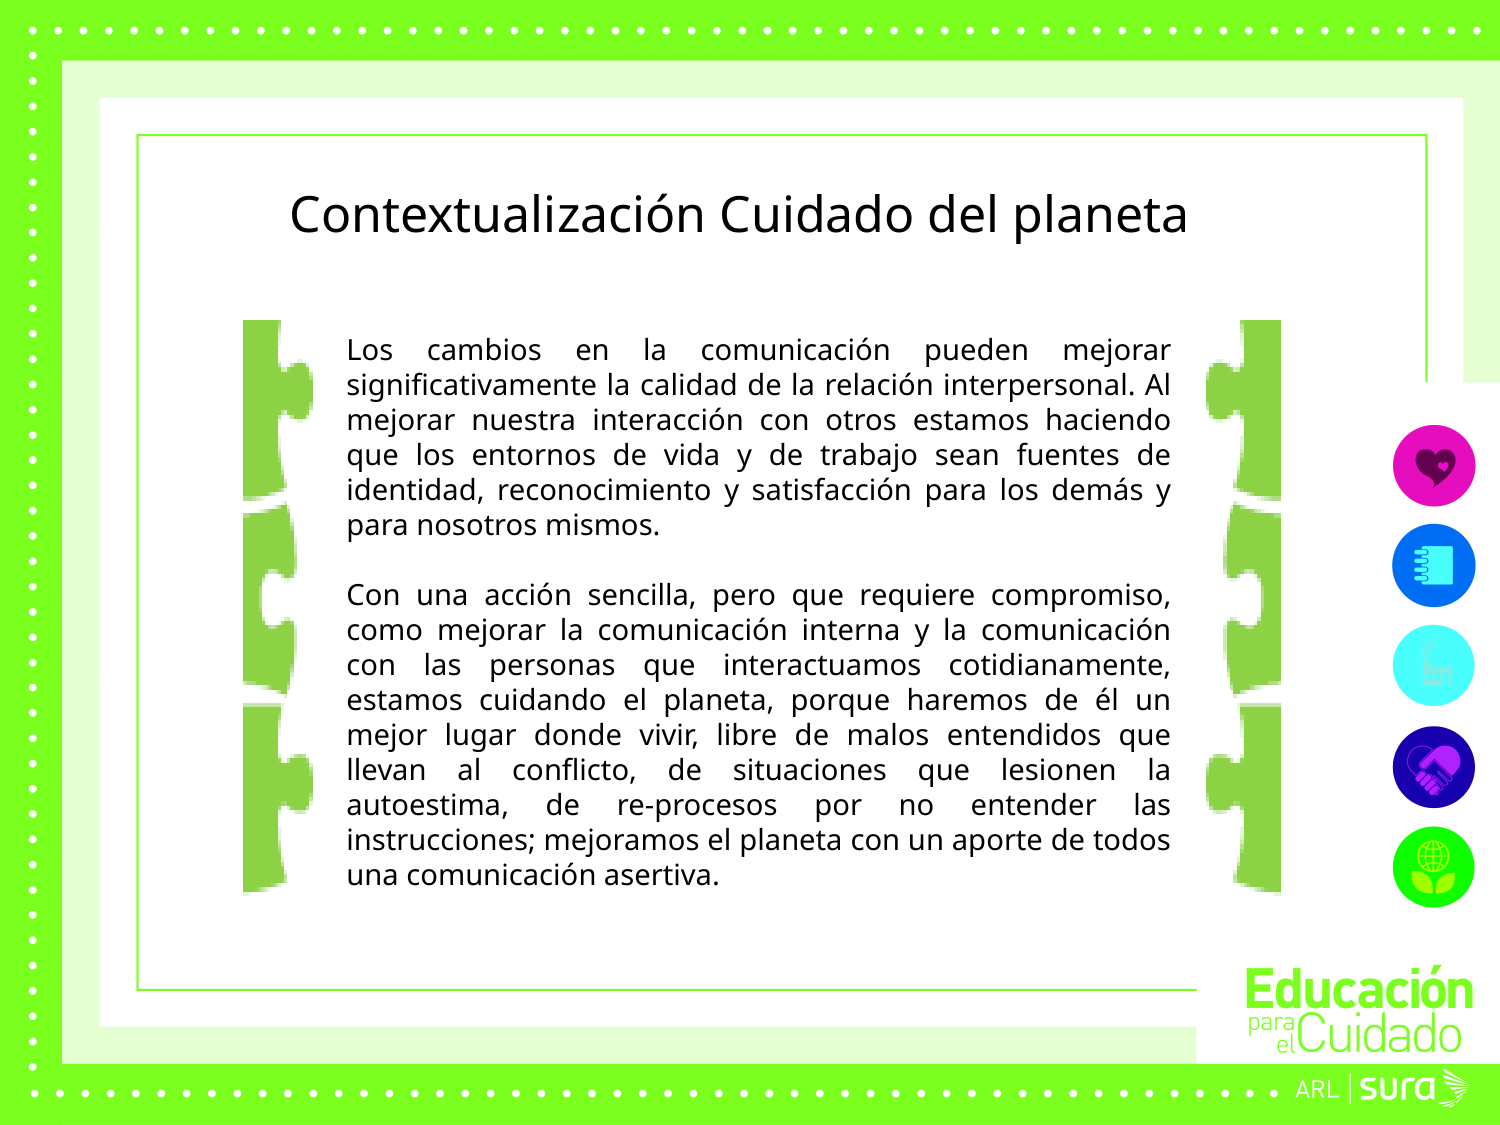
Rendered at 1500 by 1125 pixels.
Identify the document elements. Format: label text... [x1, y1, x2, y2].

text_box Los cambios en la comunicación pueden mejorar significativamente la calidad de la relación interpersonal. Al mejorar nuestra interacción con otros estamos haciendo que los entornos de vida y de trabajo sean fuentes de identidad, reconocimiento y satisfacción para los demás y para nosotros mismos. Con una acción sencilla, pero que requiere compromiso, como mejorar la comunicación interna y la comunicación con las personas que interactuamos cotidianamente, estamos cuidando el planeta, porque haremos de él un mejor lugar donde vivir, libre de malos entendidos que llevan al conflicto, de situaciones que lesionen la autoestima, de re-procesos por no entender las instrucciones; mejoramos el planeta con un aporte de todos una comunicación asertiva. [336, 324, 1181, 899]
picture [0, 0, 1500, 1125]
text_box Contextualización Cuidado del planeta [274, 174, 1327, 250]
